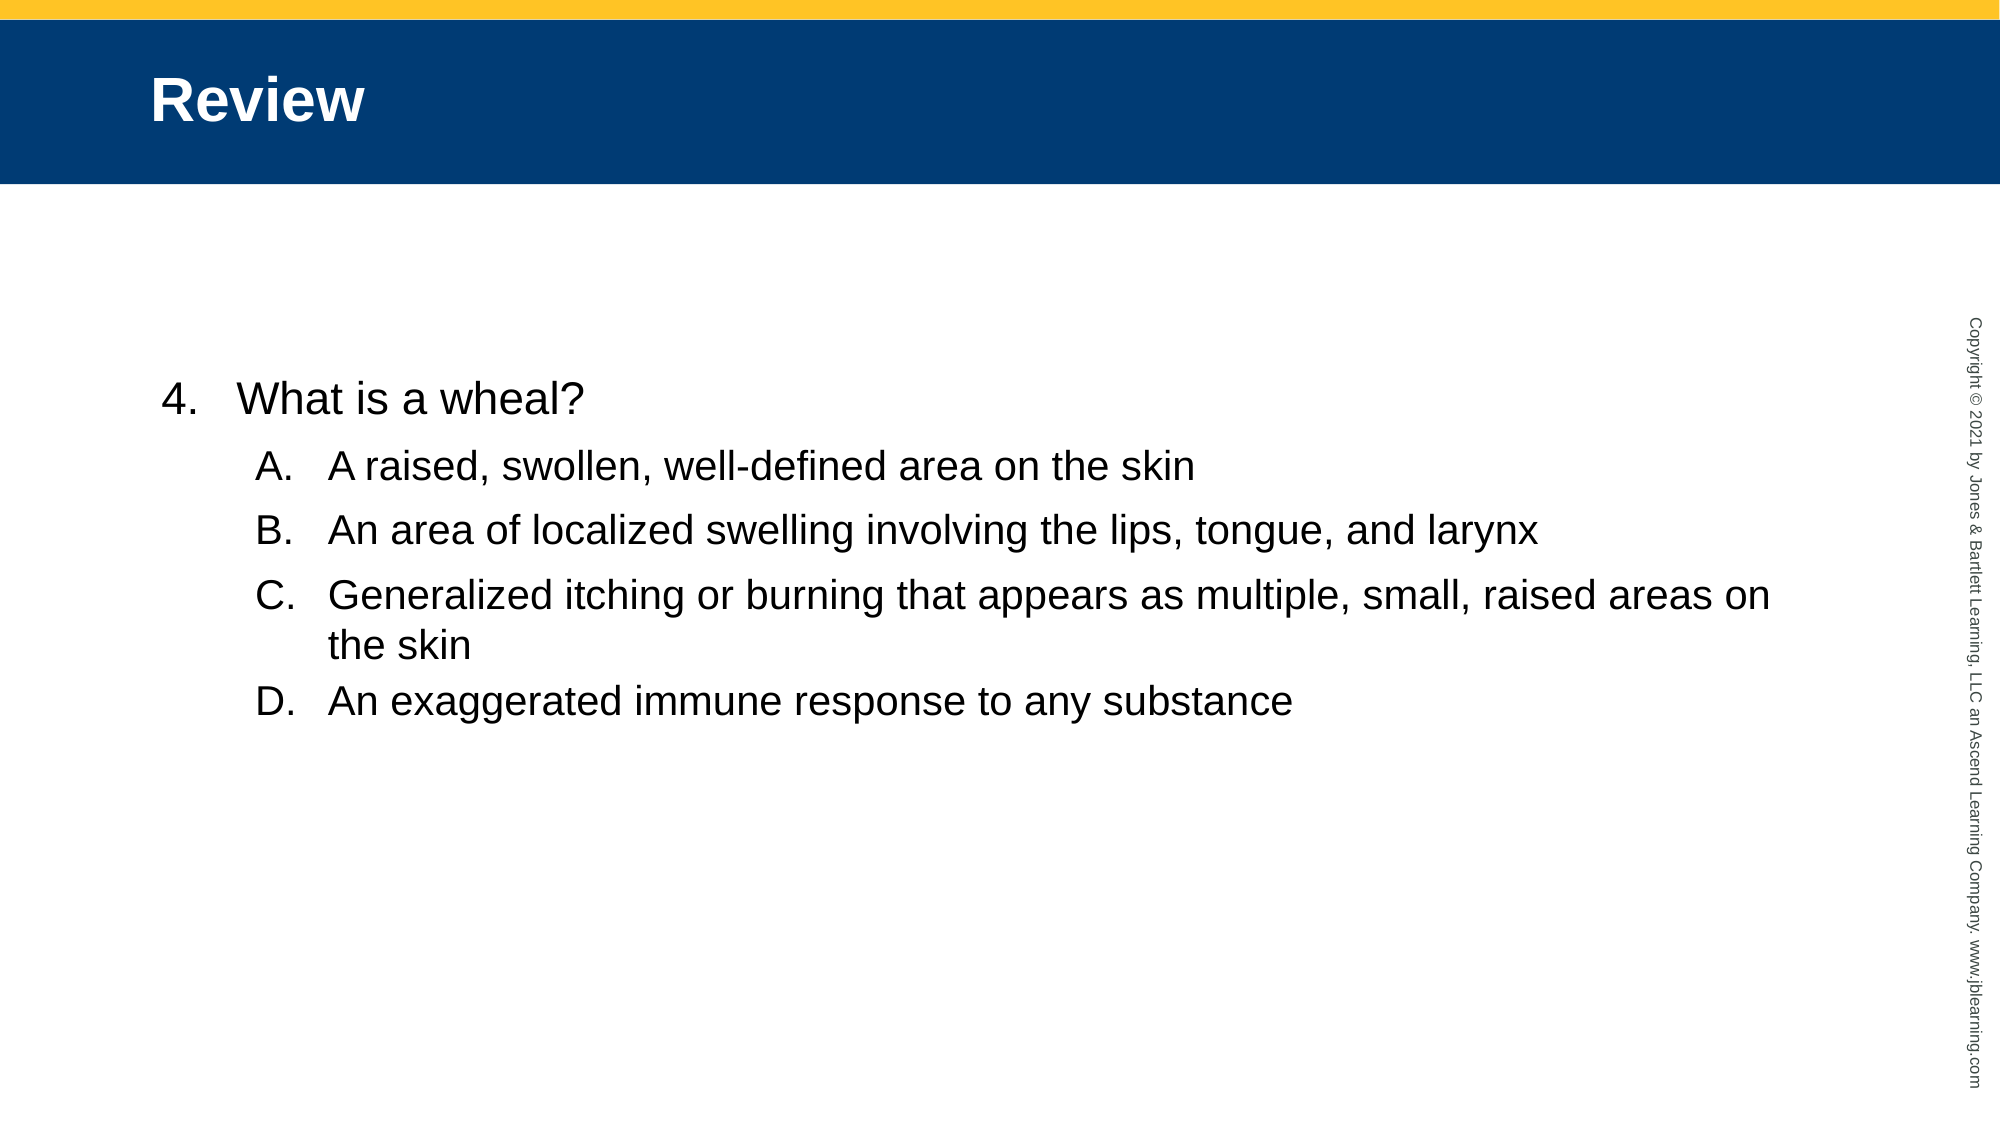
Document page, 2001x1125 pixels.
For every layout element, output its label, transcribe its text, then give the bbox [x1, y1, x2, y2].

list What is a wheal? A raised, swollen, well-defined area on the skin An area of localized swelling involving the lips, tongue, and larynx Generalized itching or burning that appears as multiple, small, raised areas on the skin An exaggerated immune response to any substance [146, 361, 1859, 1016]
title Review [0, 19, 2000, 185]
